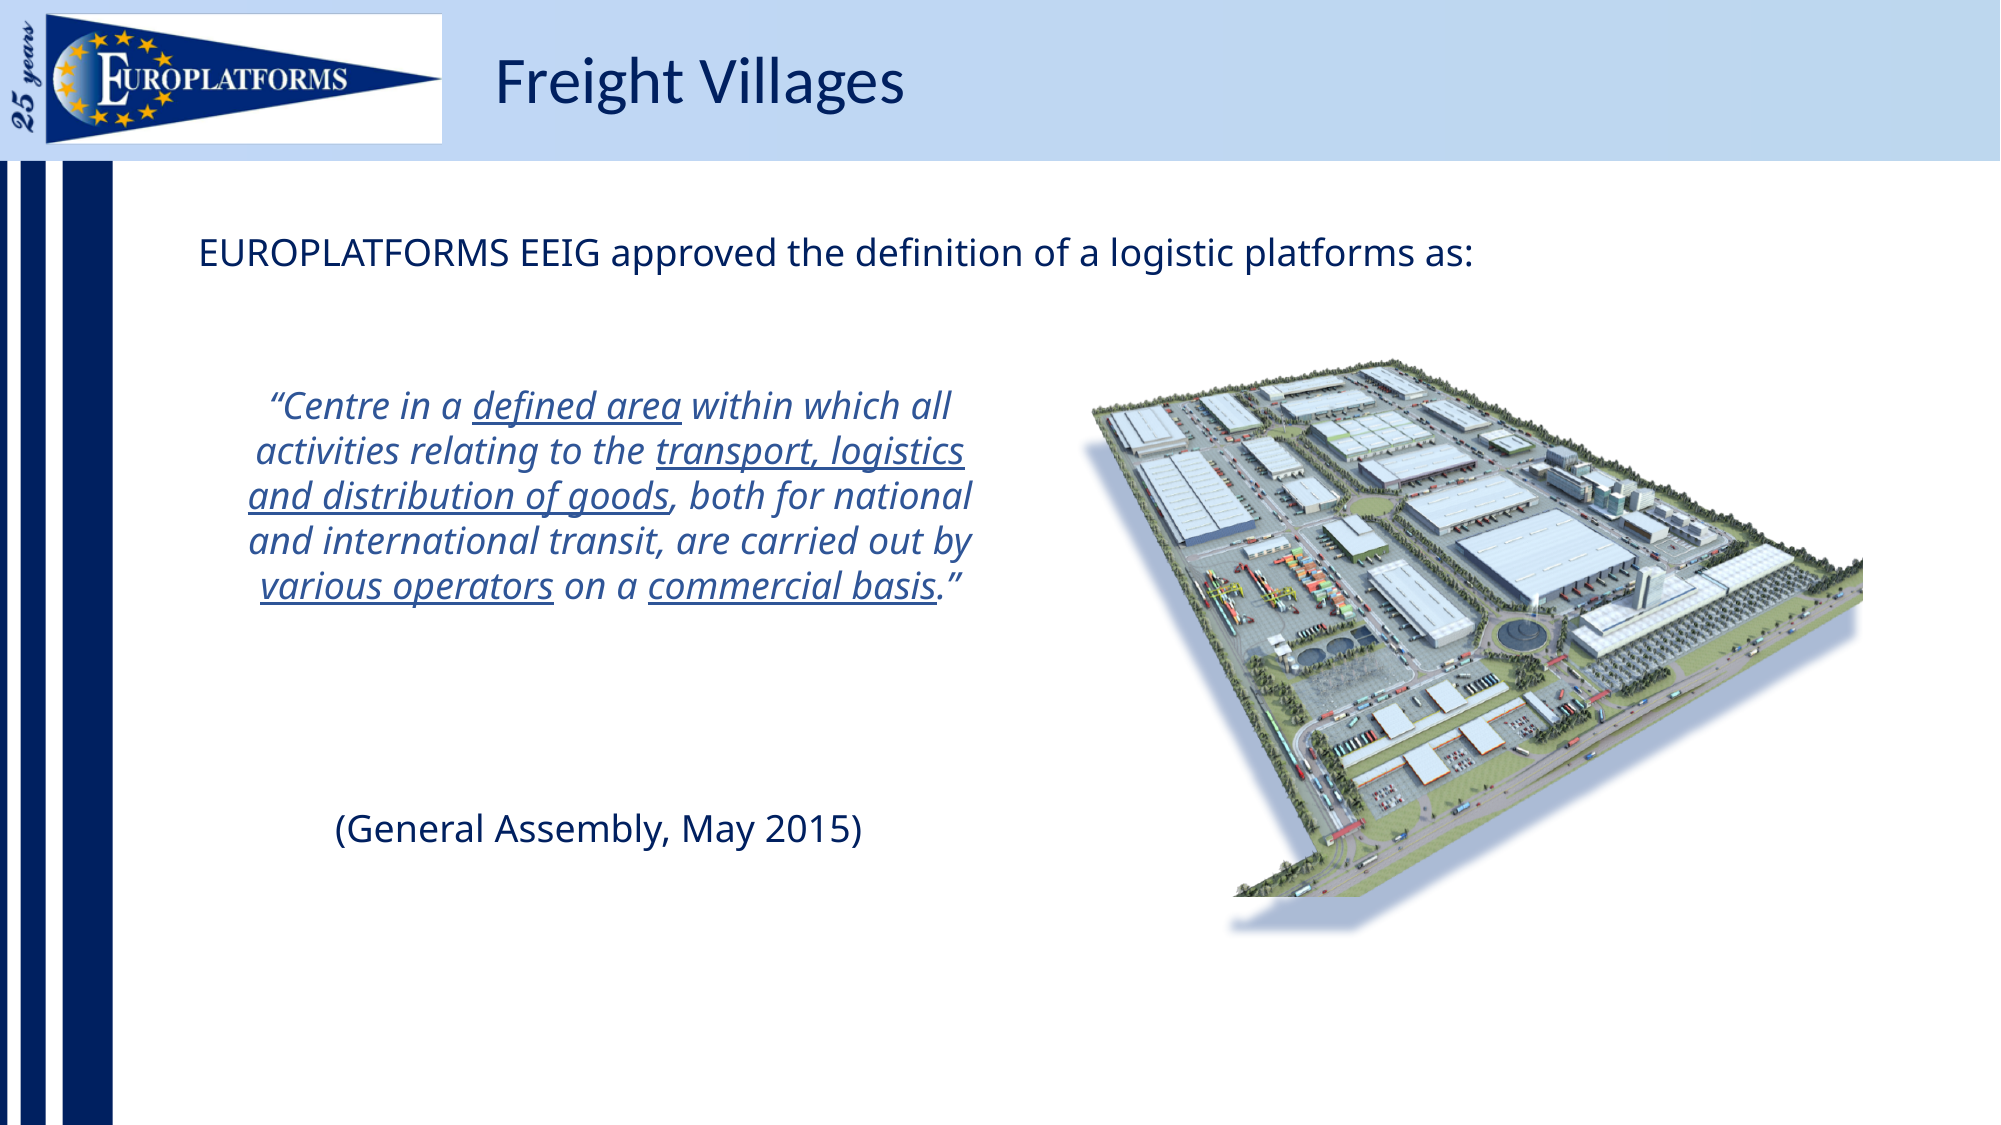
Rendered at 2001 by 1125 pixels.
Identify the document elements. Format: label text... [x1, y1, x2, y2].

text_box “Centre in a defined area within which all activities relating to the transport, logistics and distribution of goods, both for national and international transit, are carried out by various operators on a commercial basis.” [161, 374, 1000, 615]
text_box (General Assembly, May 2015) [320, 797, 878, 858]
picture [1089, 356, 1863, 897]
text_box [0, 586, 539, 700]
text_box Freight Villages [480, 29, 1869, 125]
picture [0, 8, 442, 161]
text_box EUROPLATFORMS EEIG approved the definition of a logistic platforms as: [183, 221, 1912, 327]
text_box [0, 0, 2000, 162]
